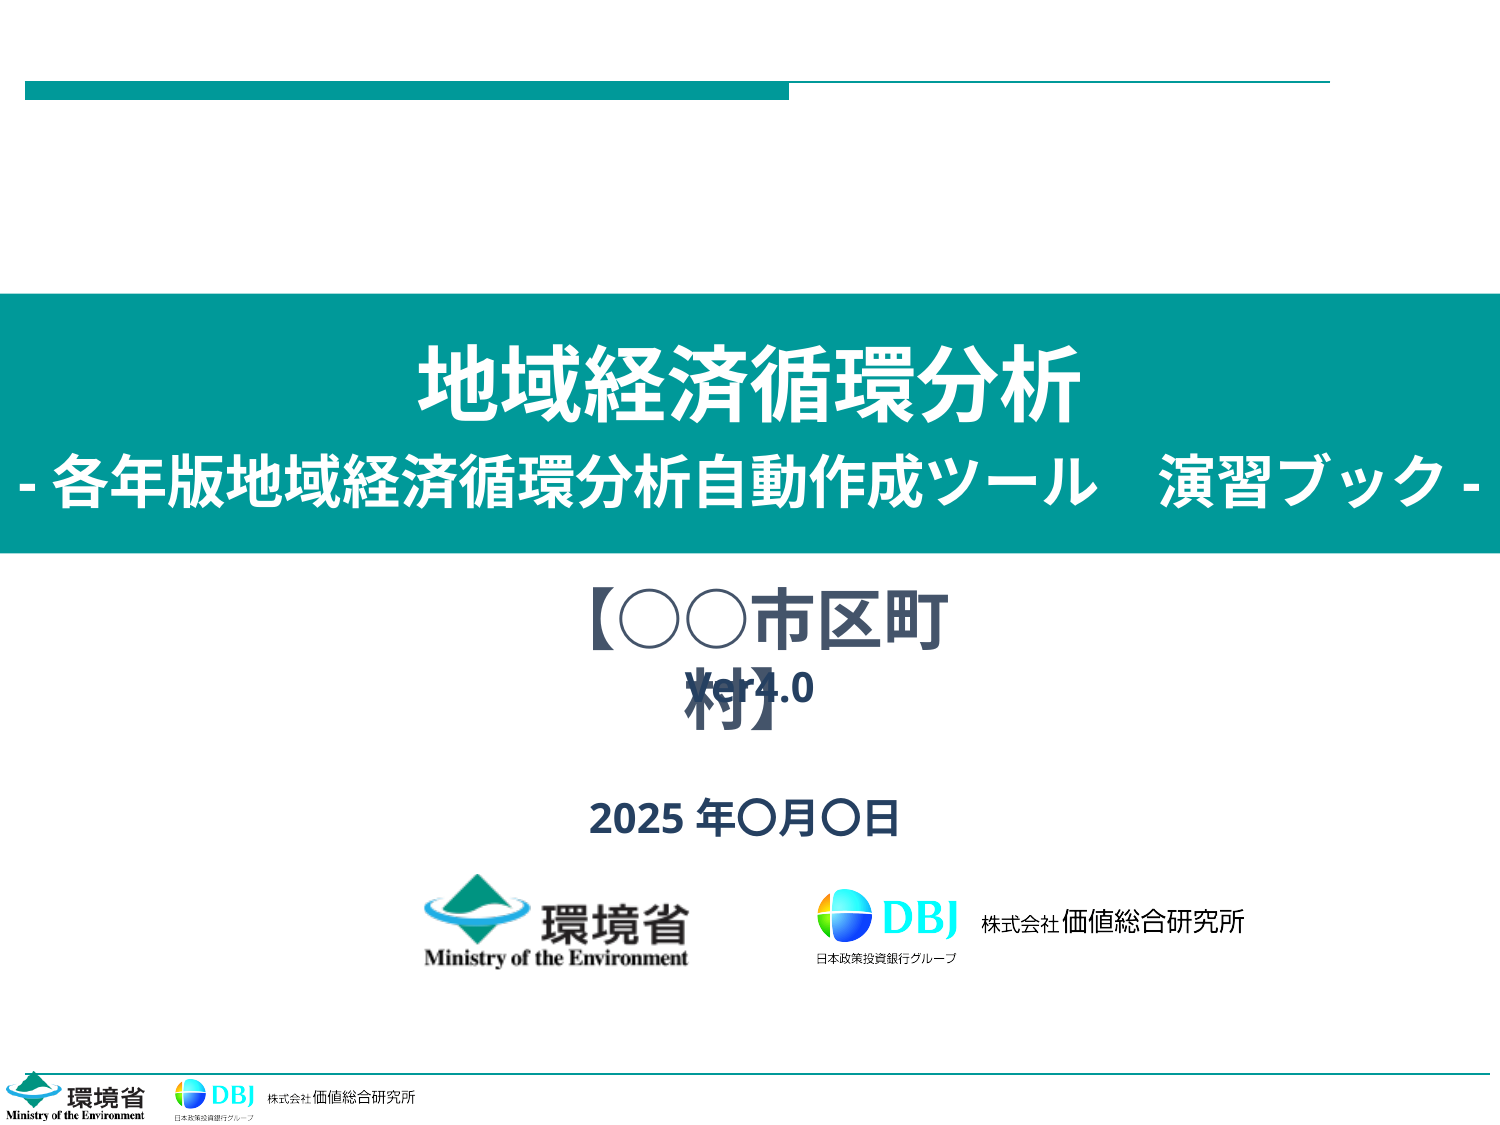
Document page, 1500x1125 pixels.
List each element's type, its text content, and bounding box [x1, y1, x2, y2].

picture [171, 1075, 419, 1125]
picture [2, 1071, 148, 1125]
text_box 【○○市区町村】 [493, 570, 1006, 745]
picture [418, 874, 697, 978]
text_box 地域経済循環分析 -各年版地域経済循環分析自動作成ツール 演習ブック- [0, 293, 1500, 554]
text_box Ver4.0 [534, 632, 966, 718]
picture [810, 882, 1251, 972]
text_box 2025年〇月〇日 [530, 763, 962, 850]
